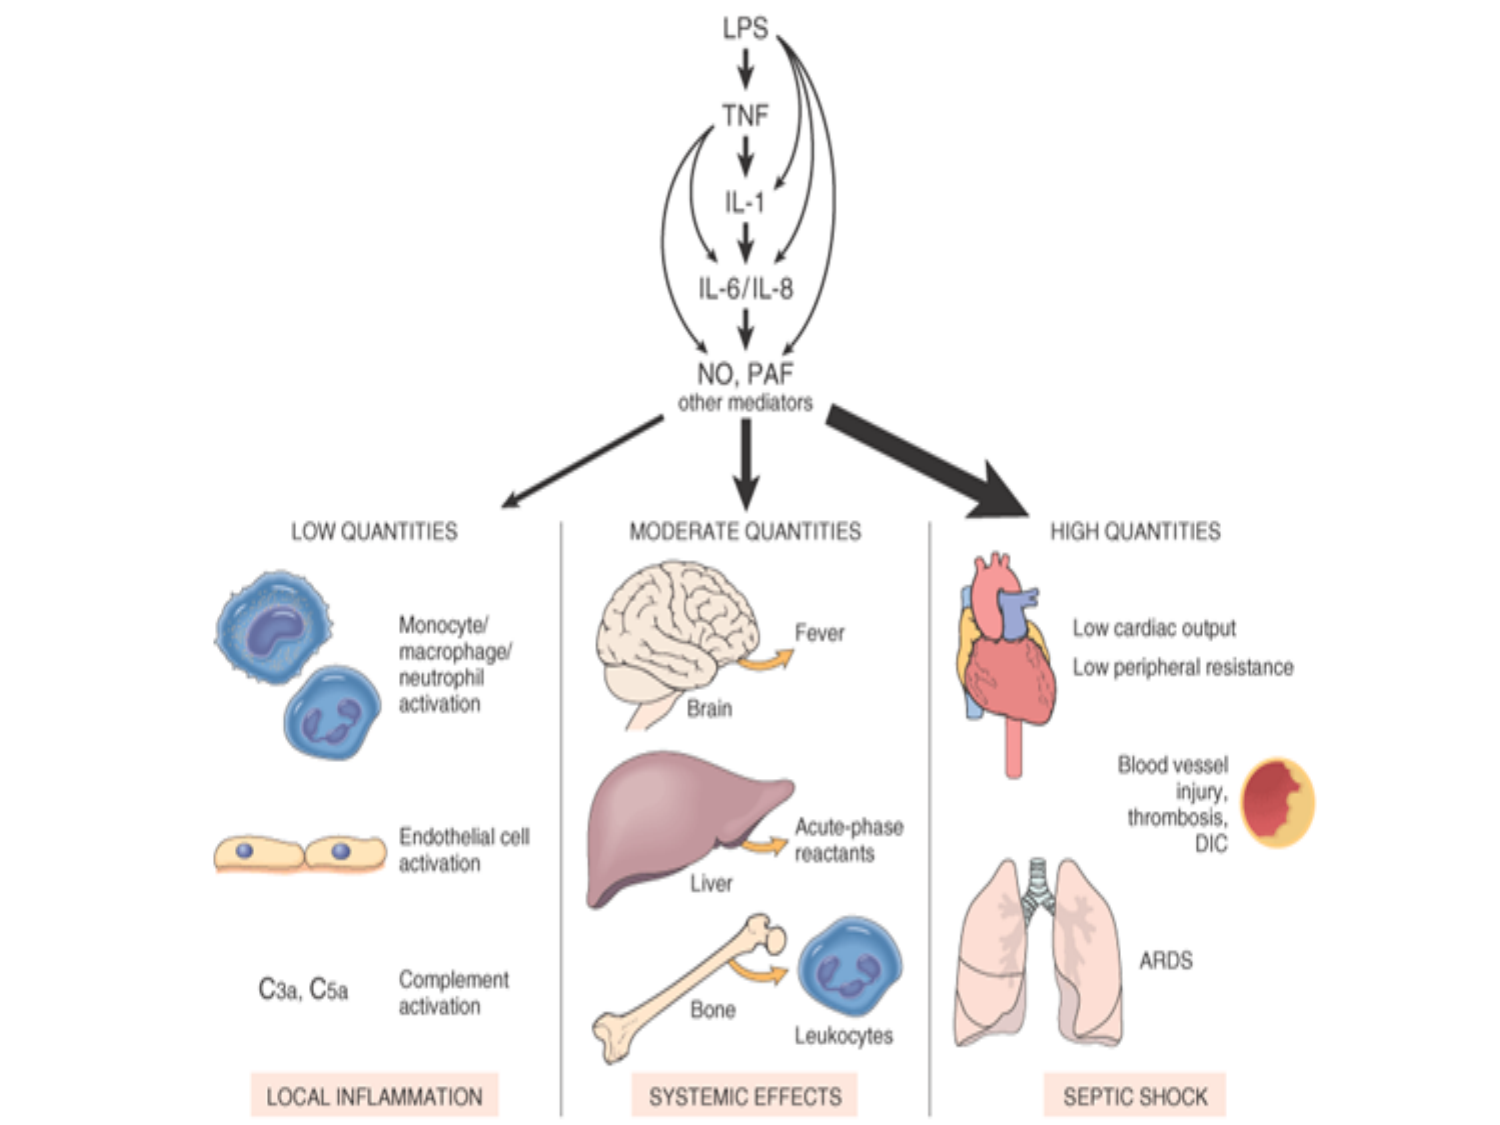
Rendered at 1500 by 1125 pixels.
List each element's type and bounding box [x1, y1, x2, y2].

picture [212, 12, 1323, 1125]
